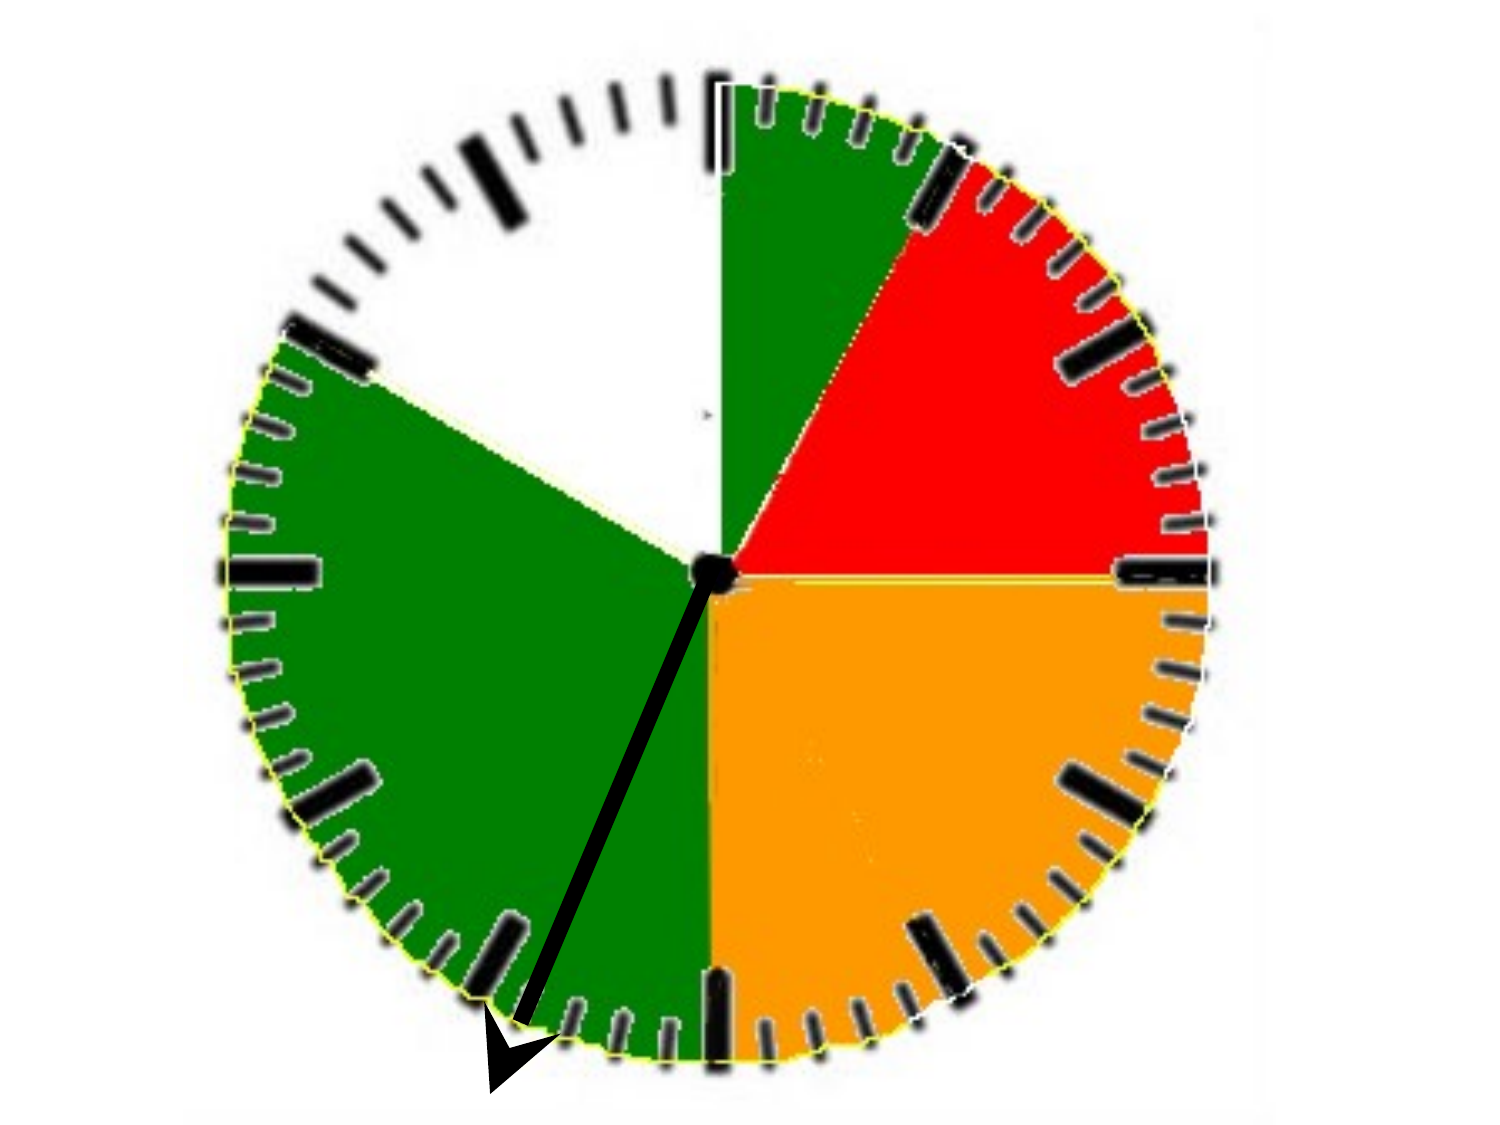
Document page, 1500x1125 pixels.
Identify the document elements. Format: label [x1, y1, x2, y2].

text_box [336, 715, 869, 941]
picture [182, 5, 1306, 1125]
